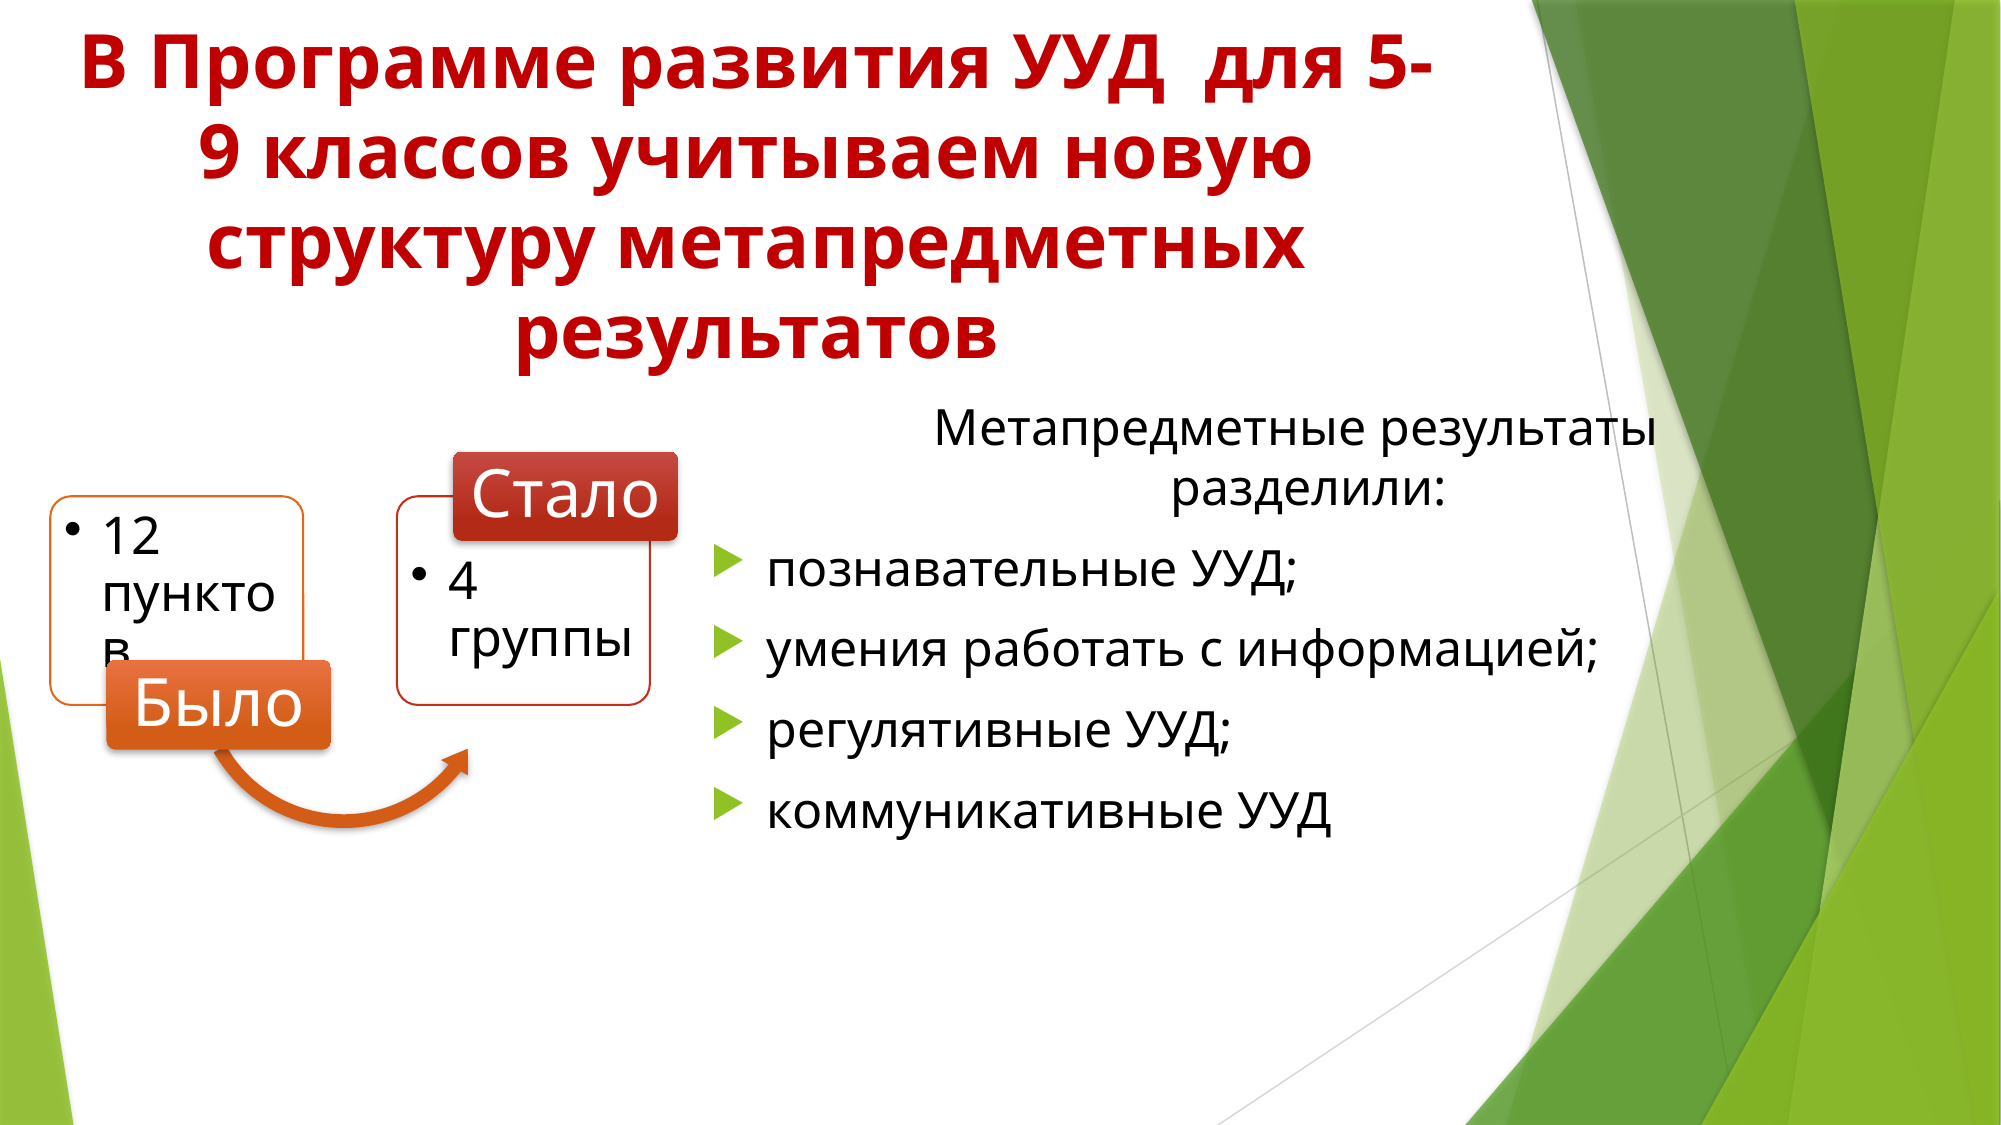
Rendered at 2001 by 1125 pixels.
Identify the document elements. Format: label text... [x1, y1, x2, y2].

text_box Метапредметные результаты разделили: познавательные УУД; умения работать с информацией; регулятивные УУД; коммуникативные УУД [694, 386, 1912, 1125]
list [0, 387, 1020, 815]
text_box В Программе развития УУД для 5-9 классов учитываем новую структуру метапредметных результатов [51, 6, 1462, 290]
